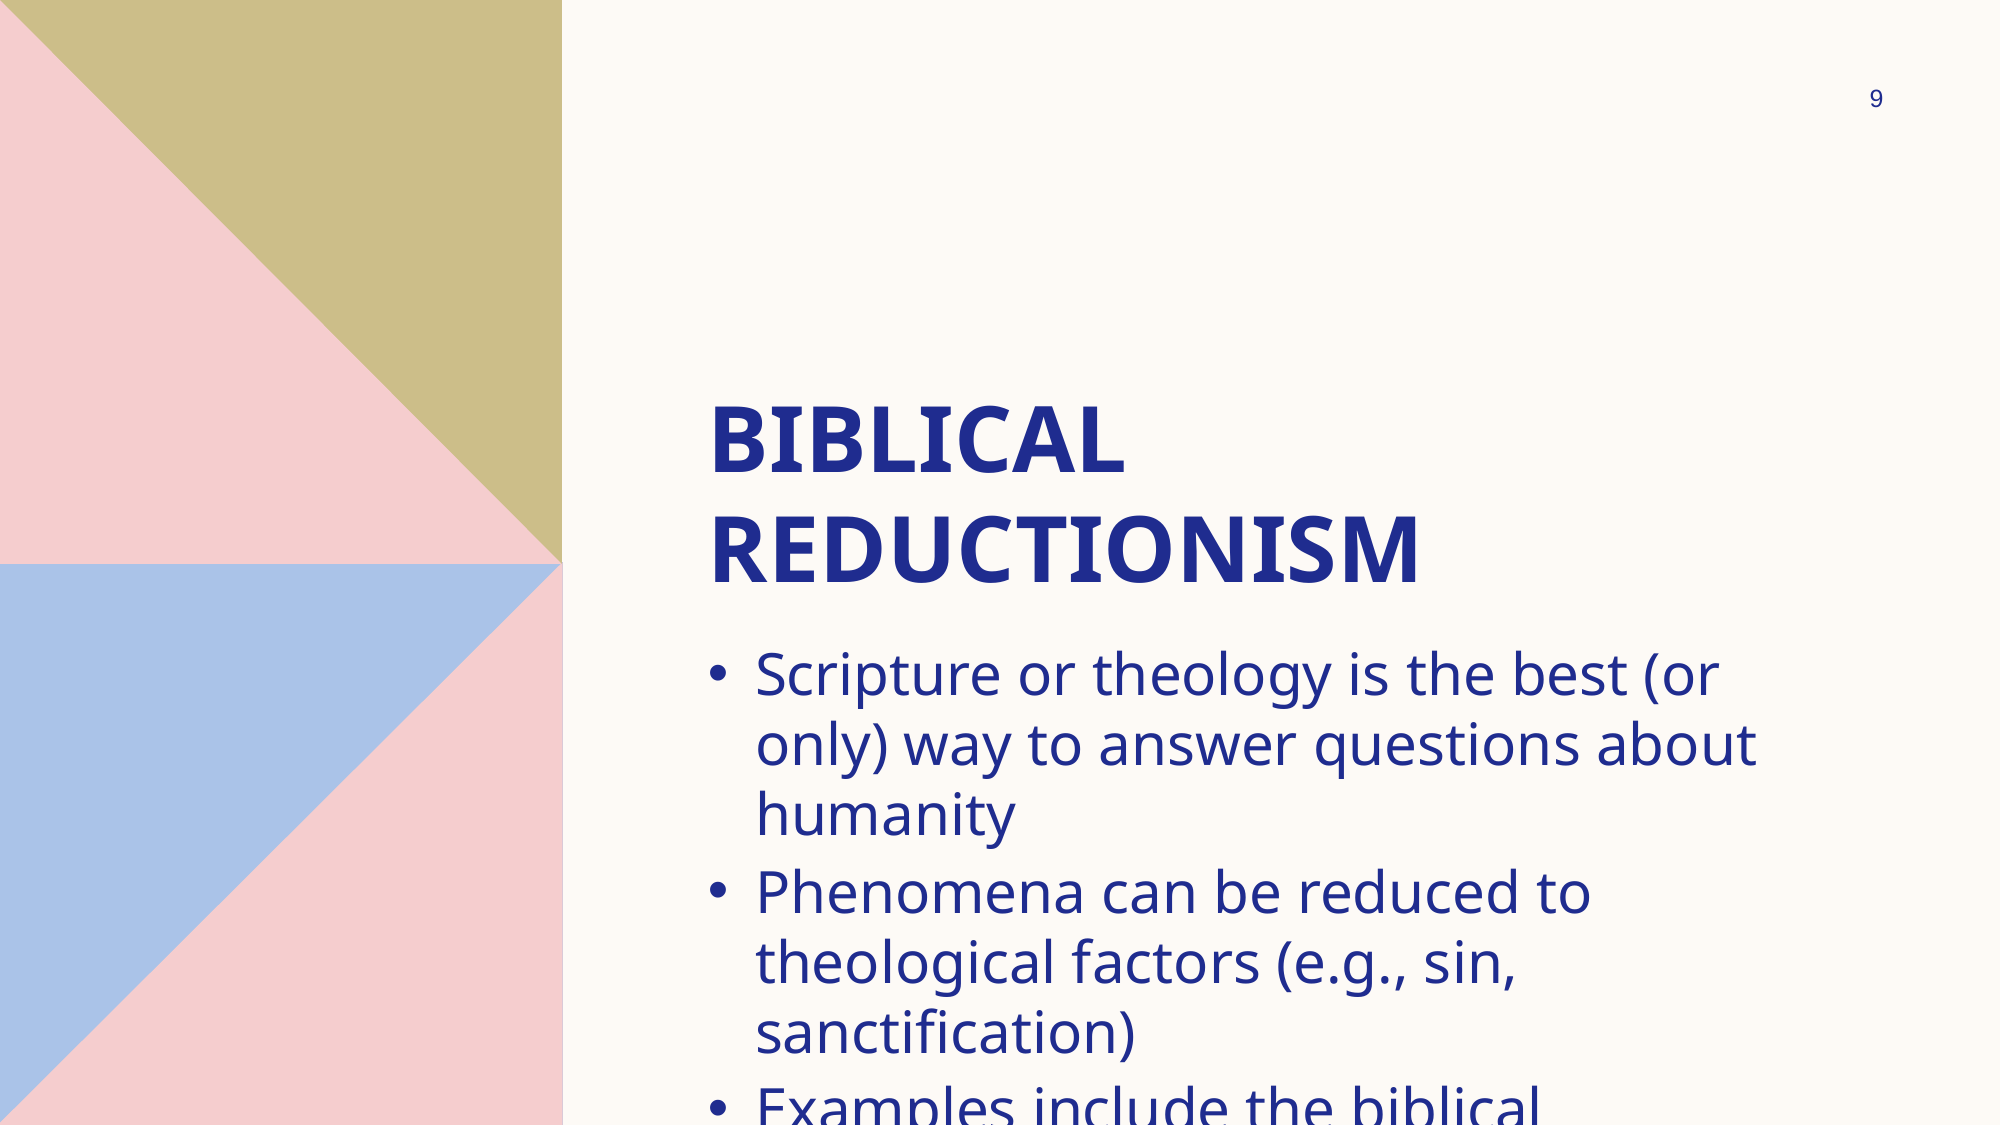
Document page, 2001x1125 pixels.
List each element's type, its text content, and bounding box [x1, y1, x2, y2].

title Biblical Reductionism [693, 373, 1803, 500]
slide_number 9 [1795, 75, 1958, 120]
list Scripture or theology is the best (or only) way to answer questions about humanity Phenomena can be reduced to theological factors (e.g., sin, sanctification) Examples include the biblical counseling movement [693, 629, 1803, 1073]
